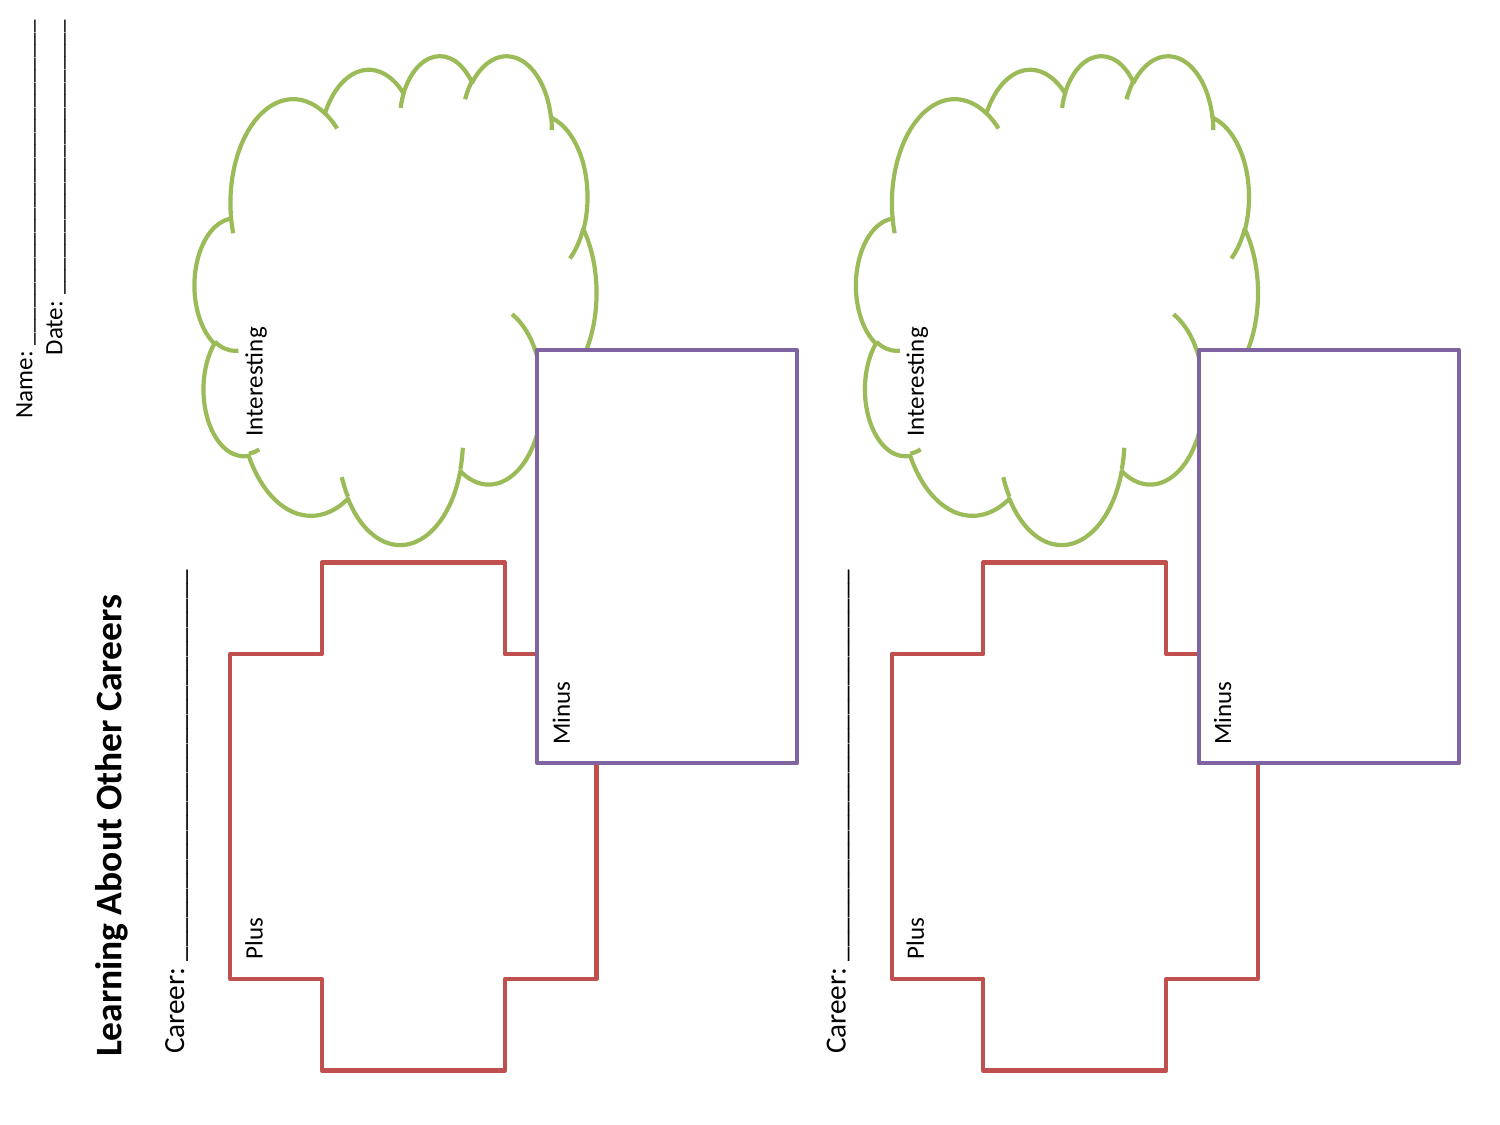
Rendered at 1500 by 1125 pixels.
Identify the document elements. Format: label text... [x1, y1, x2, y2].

text_box Name: __________________________ Date: ______________________ [0, 5, 105, 434]
text_box Plus [230, 916, 291, 975]
text_box [192, 54, 599, 548]
text_box Minus [537, 680, 598, 760]
text_box Learning About Other Careers [76, 113, 153, 1072]
text_box Interesting [891, 326, 953, 452]
text_box Interesting [230, 326, 291, 452]
text_box Career: ___________________________ [147, 554, 198, 1069]
text_box [228, 560, 599, 1073]
text_box Career: ___________________________ [808, 554, 859, 1069]
text_box Plus [891, 916, 953, 975]
text_box [853, 54, 1261, 548]
text_box [535, 348, 799, 765]
text_box [890, 560, 1260, 1073]
text_box [1197, 348, 1461, 765]
text_box Minus [1198, 680, 1260, 760]
